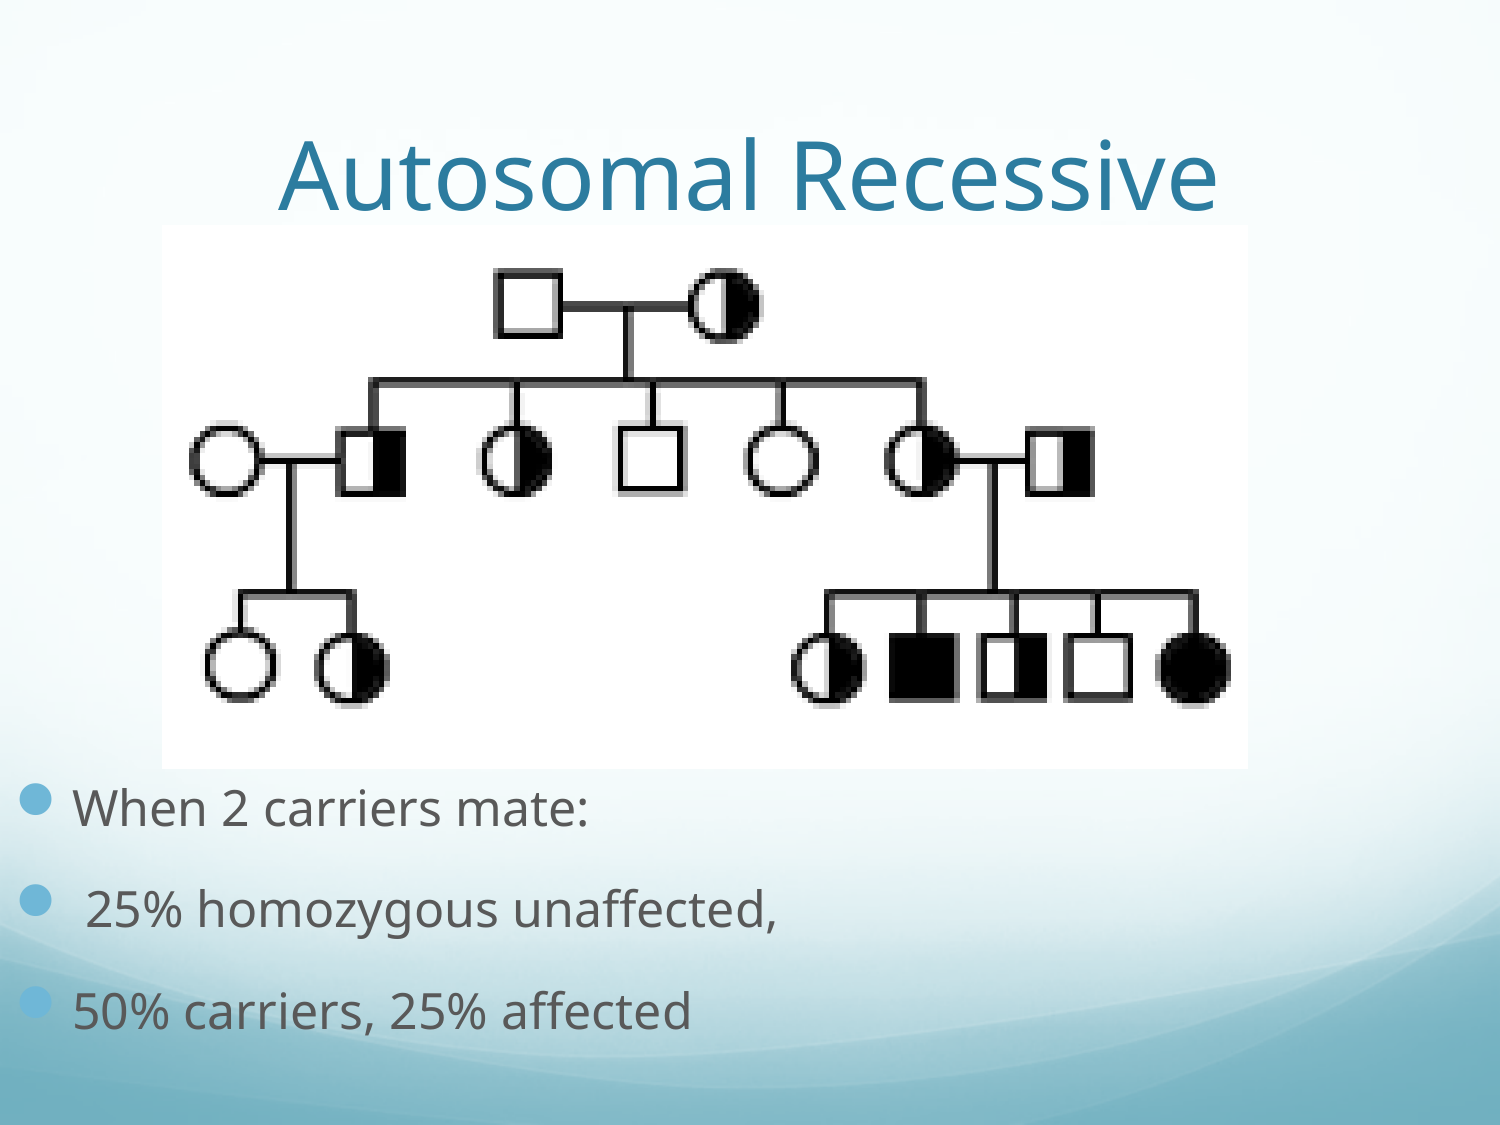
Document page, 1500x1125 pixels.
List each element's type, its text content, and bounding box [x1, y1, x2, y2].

title Autosomal Recessive [90, 17, 1410, 237]
picture [161, 225, 1248, 770]
list When 2 carriers mate: 25% homozygous unaffected, 50% carriers, 25% affected [0, 768, 1500, 1088]
